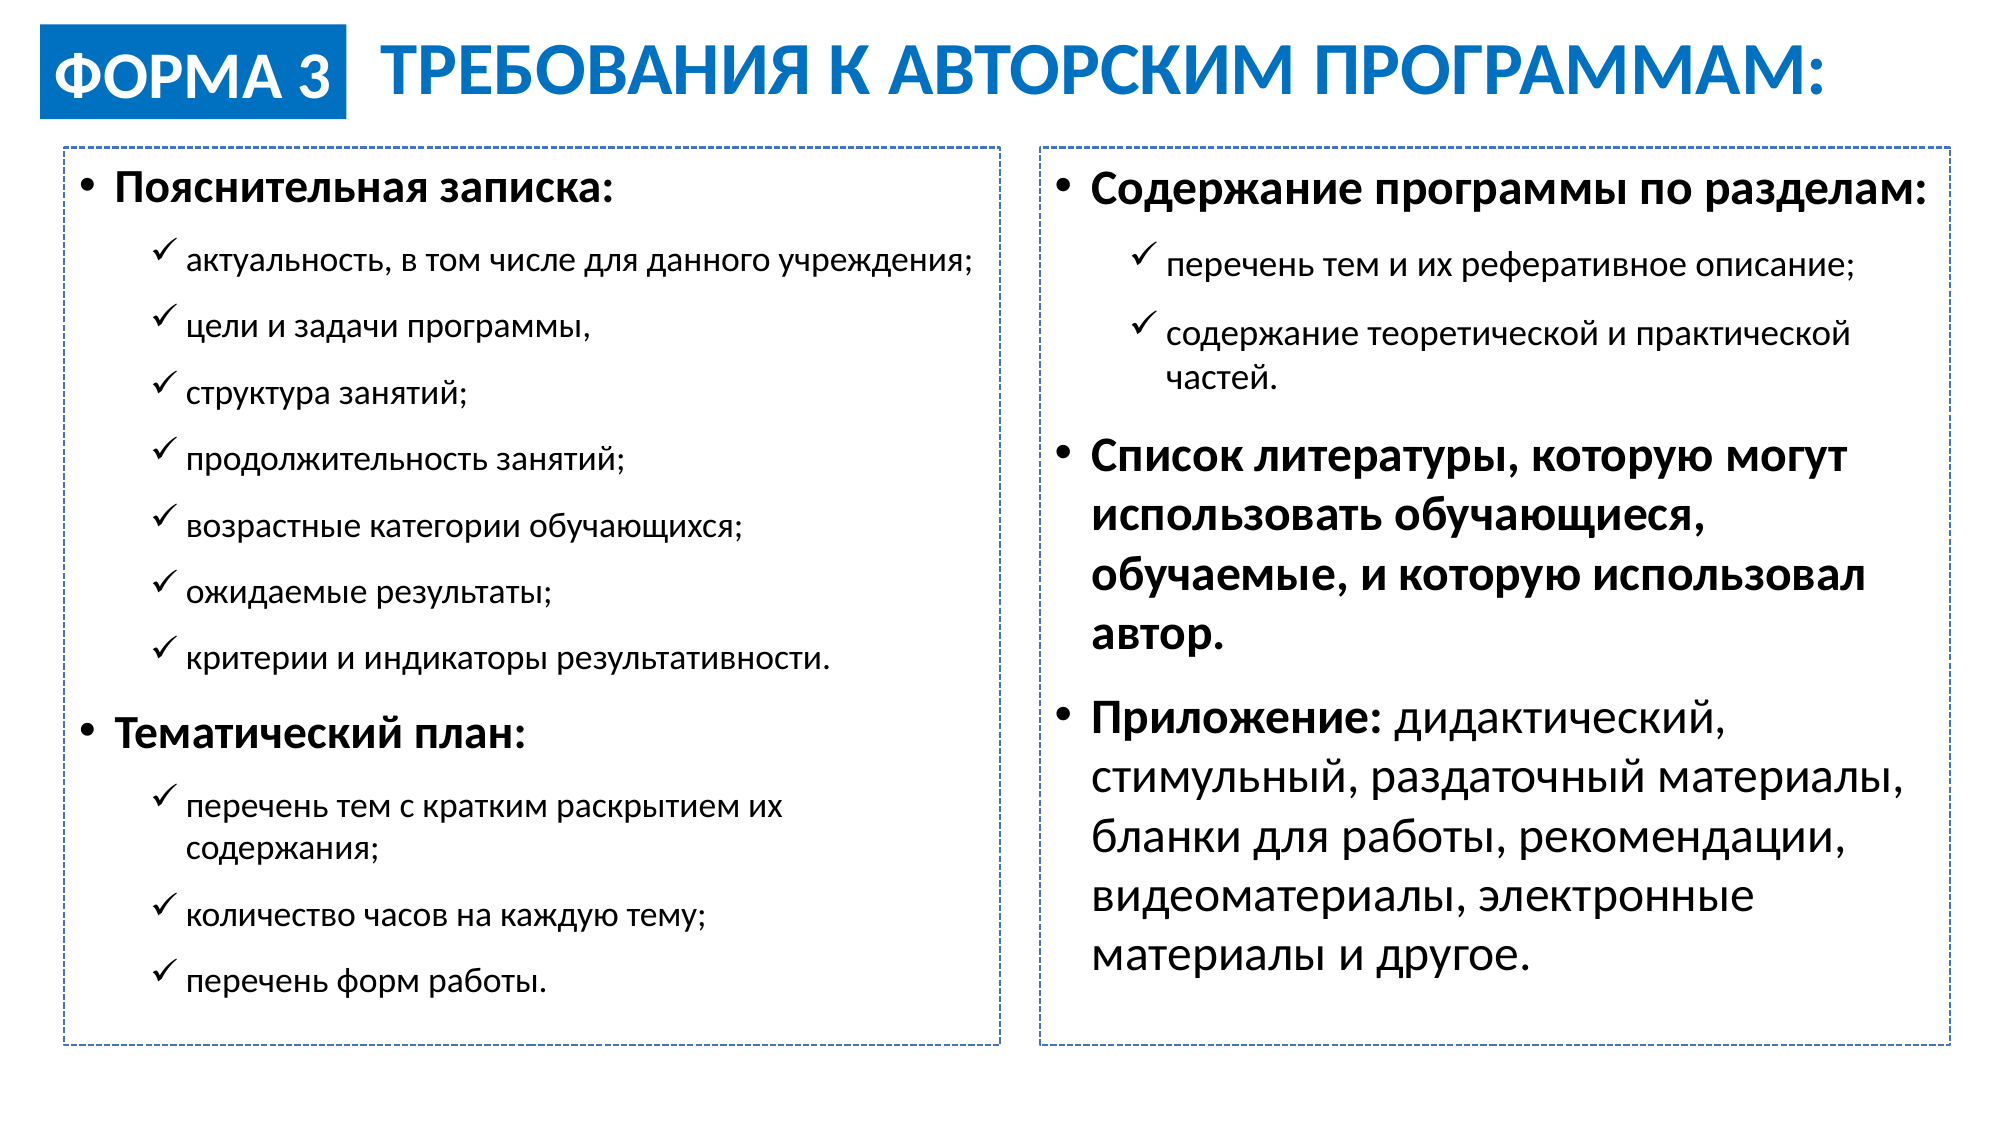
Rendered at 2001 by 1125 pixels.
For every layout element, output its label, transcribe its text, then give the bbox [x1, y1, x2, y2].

text_box Содержание программы по разделам: перечень тем и их реферативное описание; содержание теоретической и практической частей. Список литературы, которую могут использовать обучающиеся, обучаемые, и которую использовал автор. Приложение: дидактический, стимульный, раздаточный материалы, бланки для работы, рекомендации, видеоматериалы, электронные материалы и другое. [1039, 147, 1950, 1046]
list Пояснительная записка: актуальность, в том числе для данного учреждения; цели и задачи программы, структура занятий; продолжительность занятий; возрастные категории обучающихся; ожидаемые результаты; критерии и индикаторы результативности. Тематический план: перечень тем с кратким раскрытием их содержания; количество часов на каждую тему; перечень форм работы. [64, 147, 1000, 1046]
title ТРЕБОВАНИЯ К АВТОРСКИМ ПРОГРАММАМ: [347, 35, 1863, 105]
text_box ФОРМА 3 [40, 24, 347, 120]
